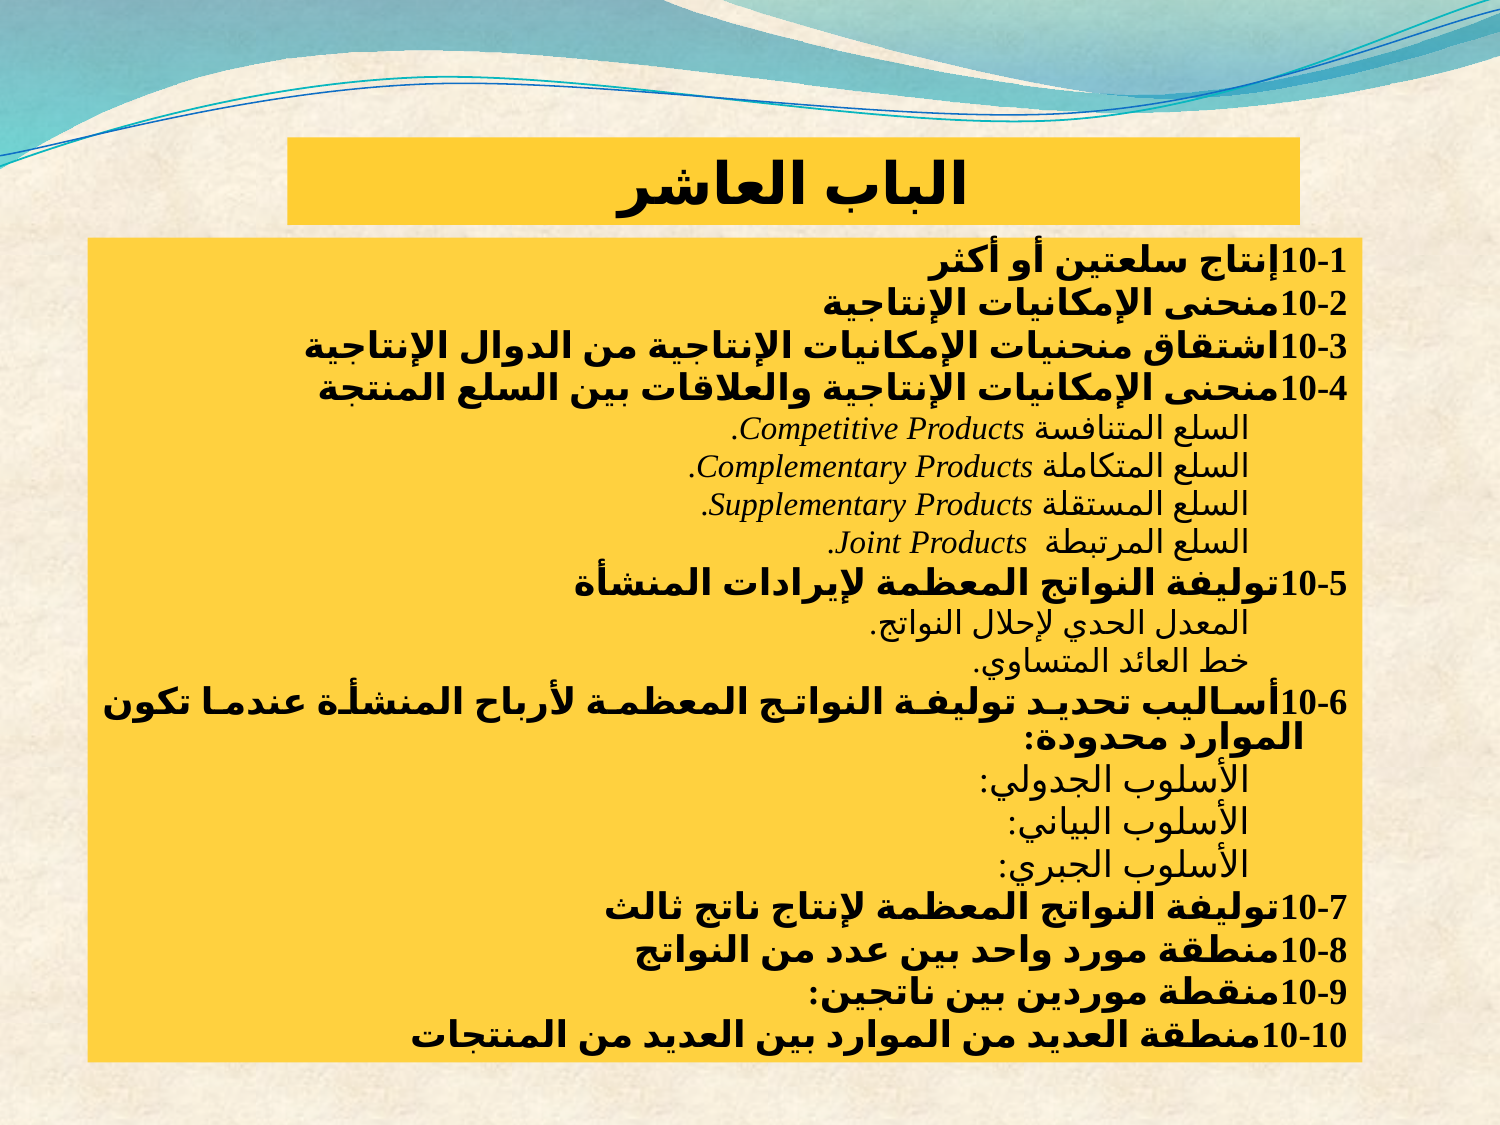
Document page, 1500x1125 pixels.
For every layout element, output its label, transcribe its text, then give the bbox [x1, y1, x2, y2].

text_box الباب العاشر [285, 135, 1302, 227]
list 10-1إنتاج سلعتين أو أكثر 10-2منحنى الإمكانيات الإنتاجية 10-3اشتقاق منحنيات الإمكانيات الإنتاجية من الدوال الإنتاجية 10-4منحنى الإمكانيات الإنتاجية والعلاقات بين السلع المنتجة السلع المتنافسة Competitive Products. السلع المتكاملة Complementary Products. السلع المستقلة Supplementary Products. السلع المرتبطة Joint Products. 10-5توليفة النواتج المعظمة لإيرادات المنشأة المعدل الحدي لإحلال النواتج. خط العائد المتساوي. 10-6أساليب تحديد توليفة النواتج المعظمة لأرباح المنشأة عندما تكون الموارد محدودة: الأسلوب الجدولي: الأسلوب البياني: الأسلوب الجبري: 10-7توليفة النواتج المعظمة لإنتاج ناتج ثالث 10-8منطقة مورد واحد بين عدد من النواتج 10-9منقطة موردين بين ناتجين: 10-10منطقة العديد من الموارد بين العديد من المنتجات [87, 237, 1363, 1063]
